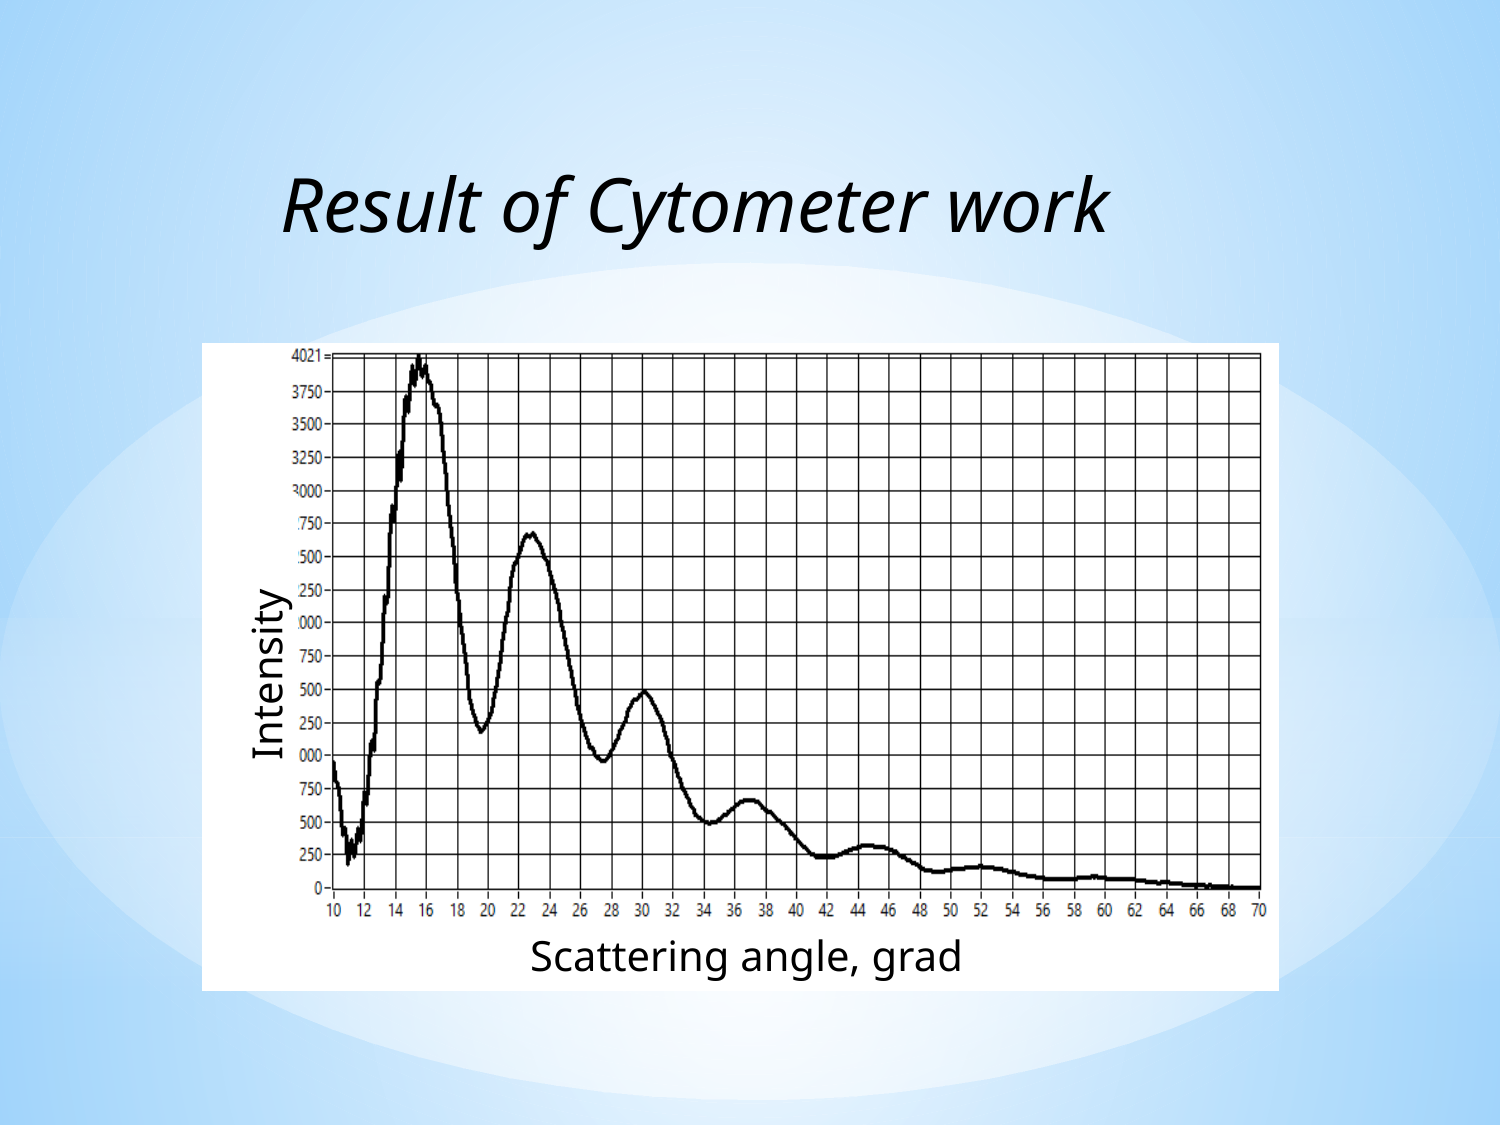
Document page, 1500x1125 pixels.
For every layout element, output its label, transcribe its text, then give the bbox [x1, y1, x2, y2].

text_box Result of Cytometer work [265, 150, 1126, 256]
picture [202, 343, 1279, 991]
